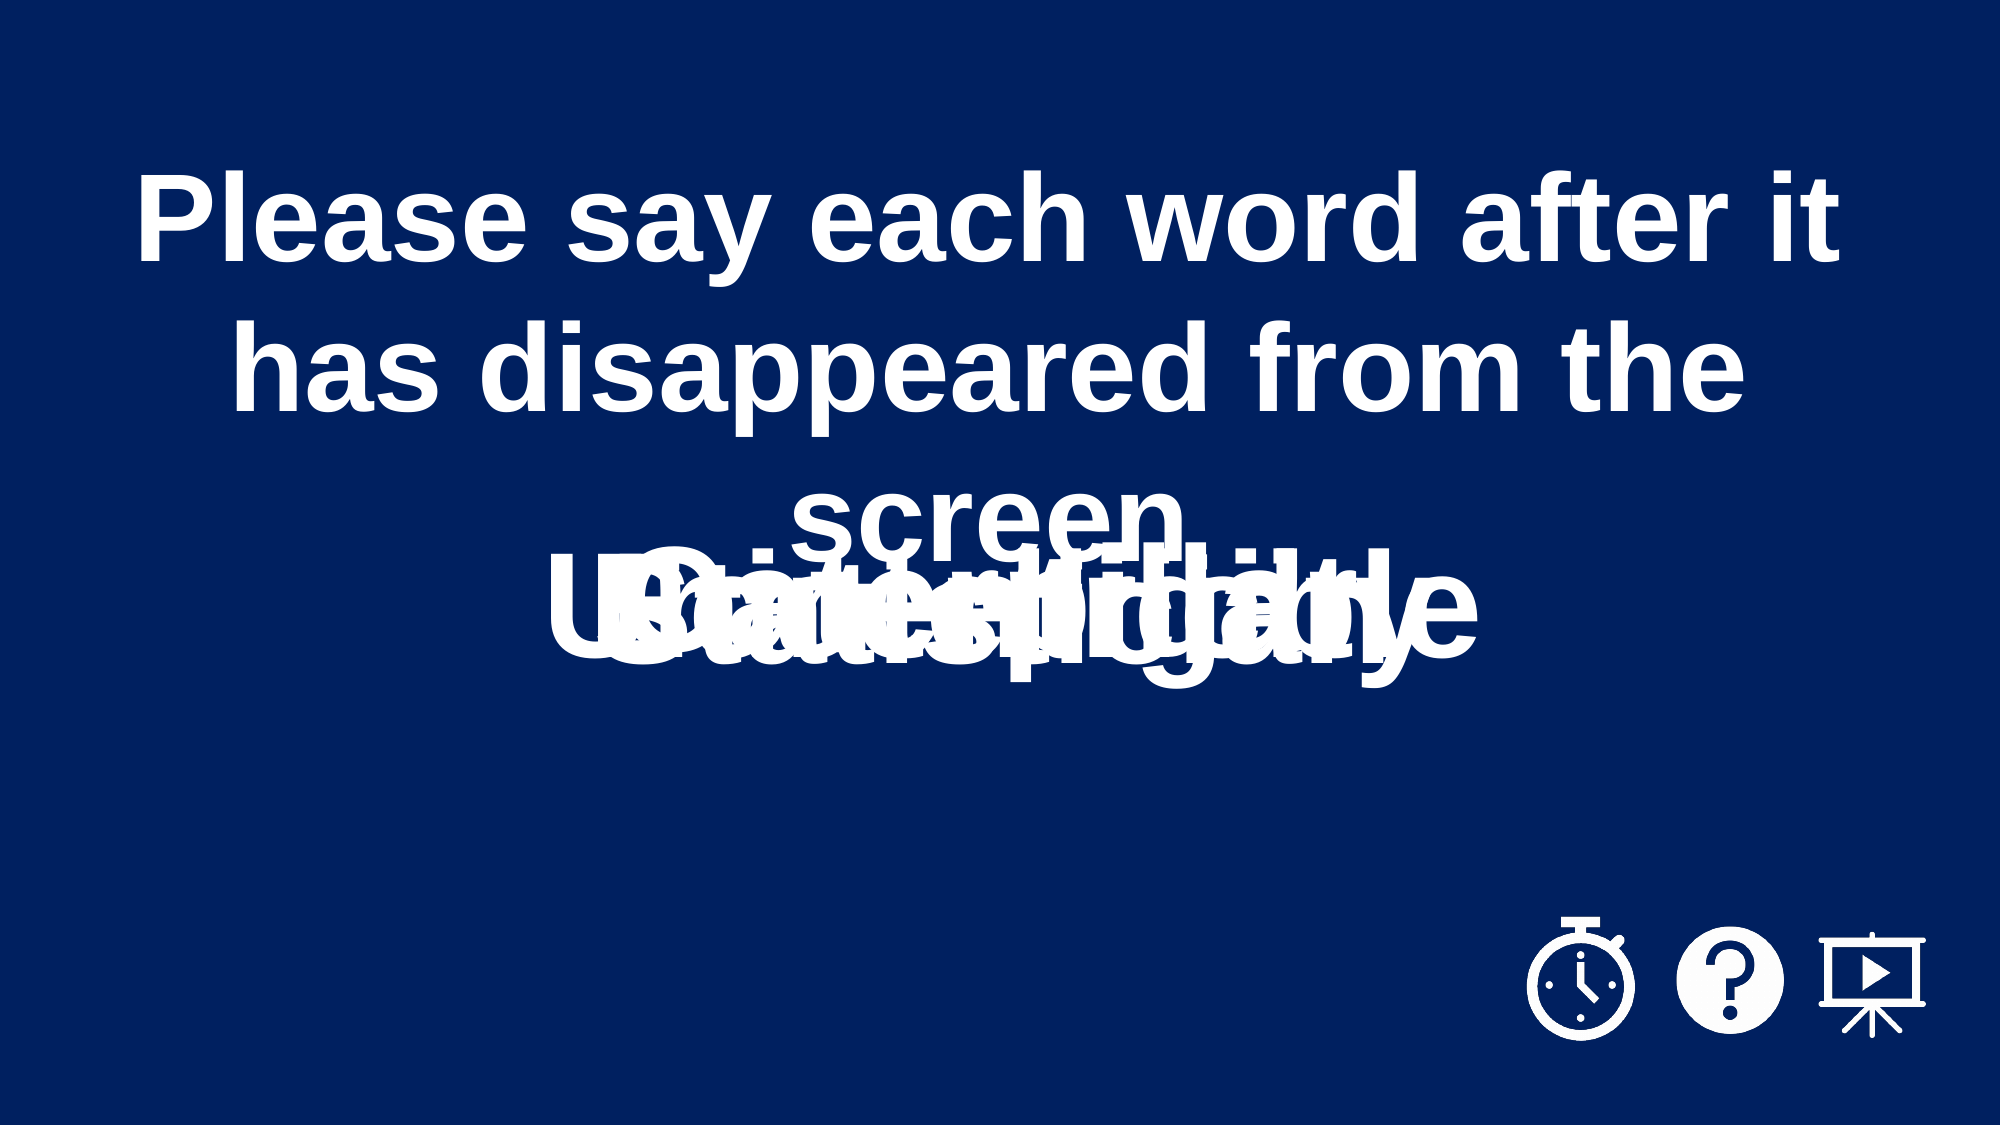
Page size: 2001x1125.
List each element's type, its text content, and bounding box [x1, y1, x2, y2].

text_box Statistician [62, 506, 1965, 701]
picture [1662, 912, 1798, 1048]
text_box Caterpillar [37, 493, 1940, 689]
text_box Please say each word after it has disappeared from the screen [37, 129, 1940, 493]
text_box Unintelligible [62, 499, 1965, 506]
picture [1804, 916, 1940, 1052]
picture [1505, 903, 1656, 1054]
